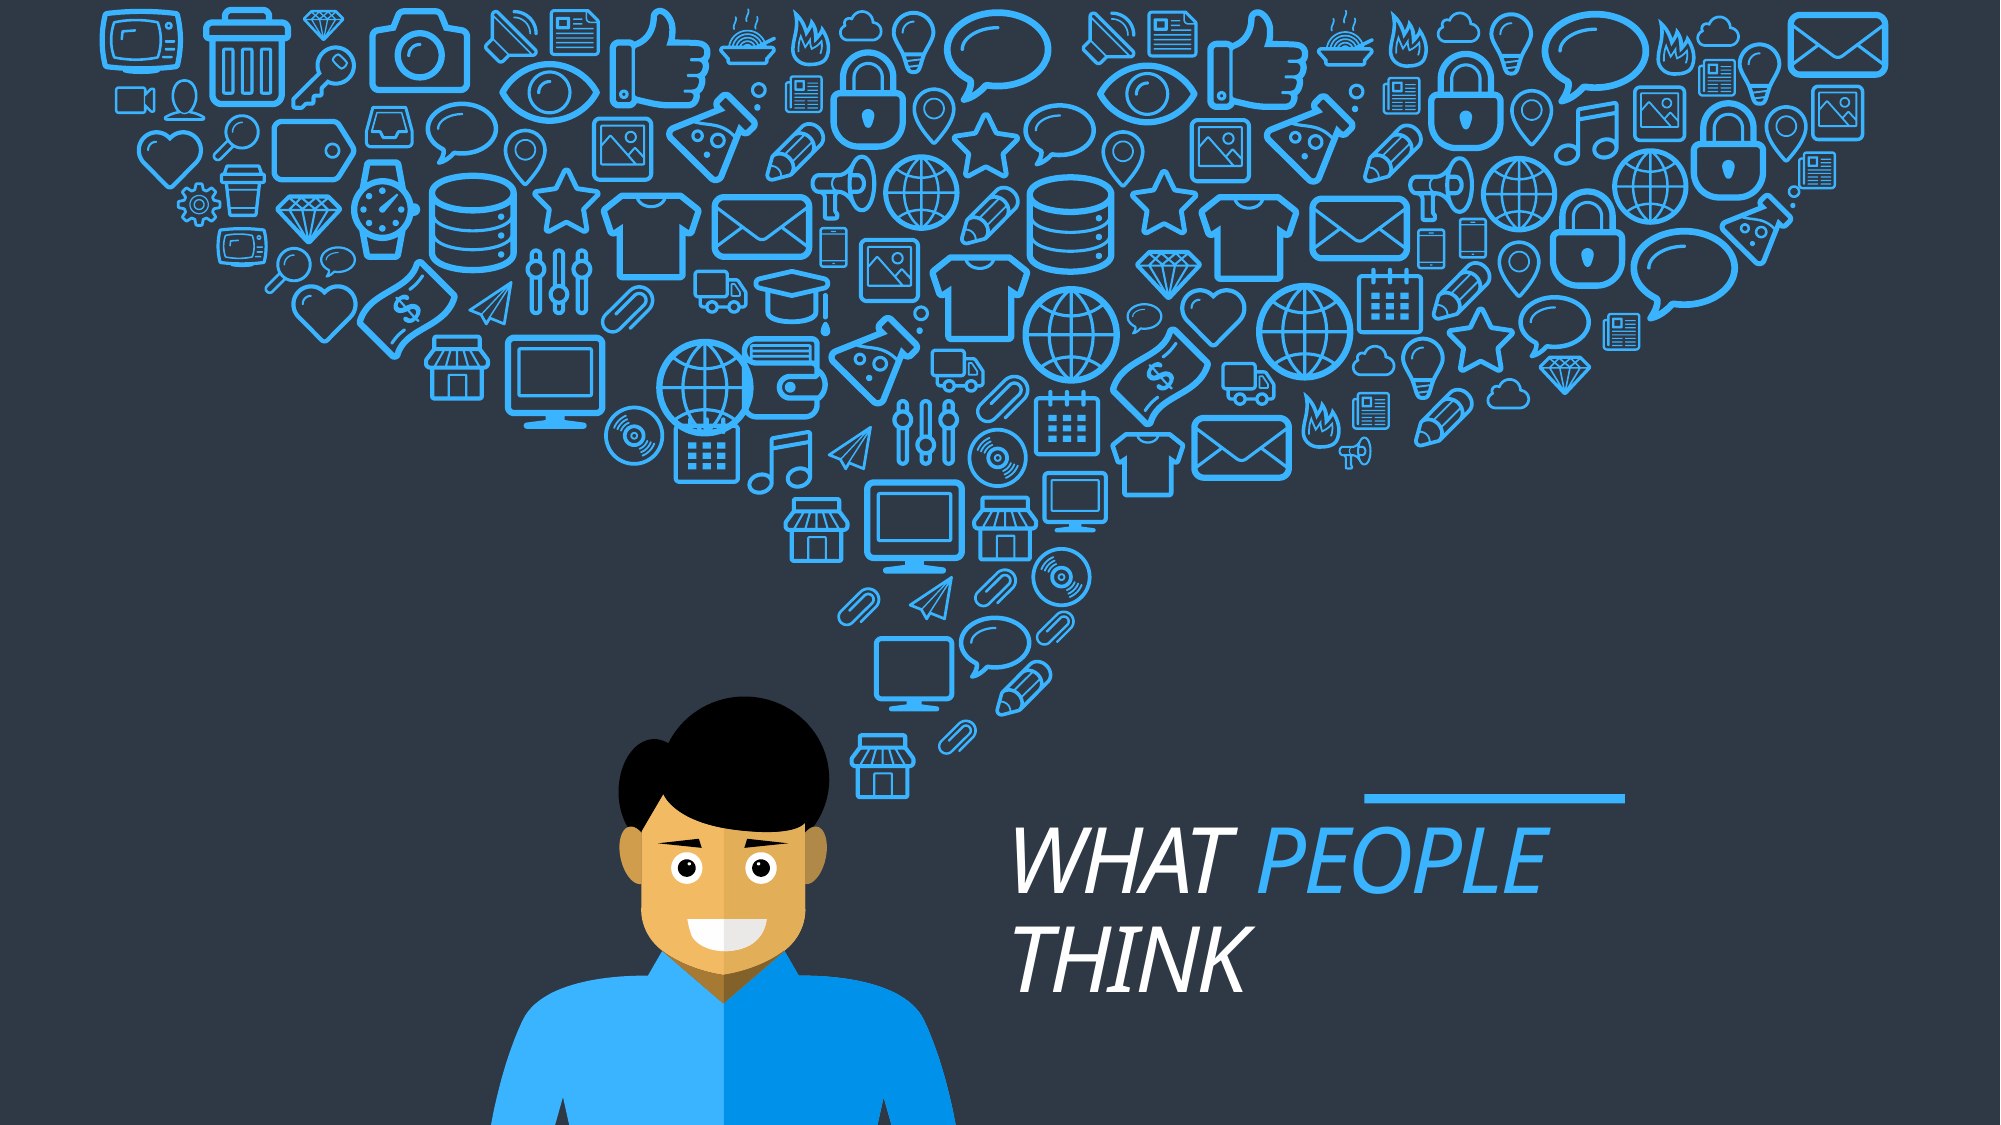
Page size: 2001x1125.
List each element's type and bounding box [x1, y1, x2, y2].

text_box [991, 794, 1927, 1004]
text_box [99, 6, 1889, 800]
text_box [491, 800, 956, 1125]
